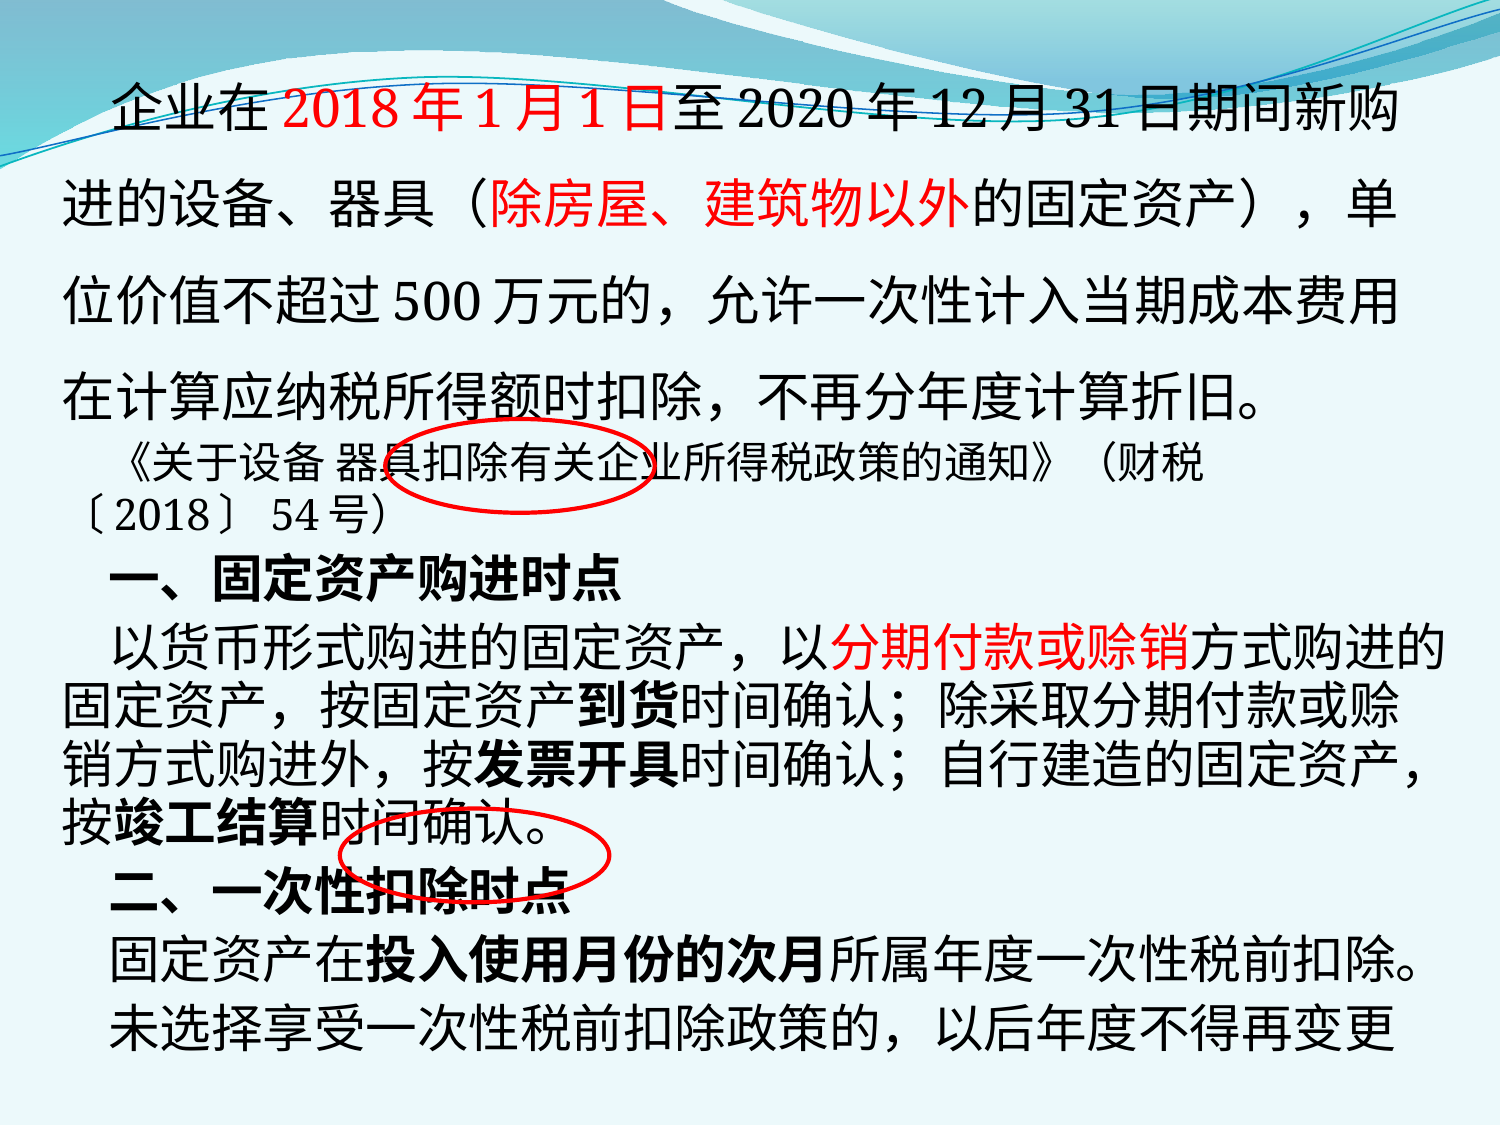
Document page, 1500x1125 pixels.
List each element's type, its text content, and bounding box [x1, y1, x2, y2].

text_box [383, 416, 657, 515]
list 企业在2018年1月1日至2020年12月31日期间新购进的设备、器具（除房屋、建筑物以外的固定资产），单位价值不超过500万元的，允许一次性计入当期成本费用在计算应纳税所得额时扣除，不再分年度计算折旧。 《关于设备 器具扣除有关企业所得税政策的通知》（财税〔2018〕54号） 一、固定资产购进时点 以货币形式购进的固定资产，以分期付款或赊销方式购进的固定资产，按固定资产到货时间确认；除采取分期付款或赊销方式购进外，按发票开具时间确认；自行建造的固定资产，按竣工结算时间确认。 二、一次性扣除时点 固定资产在投入使用月份的次月所属年度一次性税前扣除。 未选择享受一次性税前扣除政策的，以后年度不得再变更 [46, 35, 1465, 1090]
text_box [337, 806, 612, 905]
